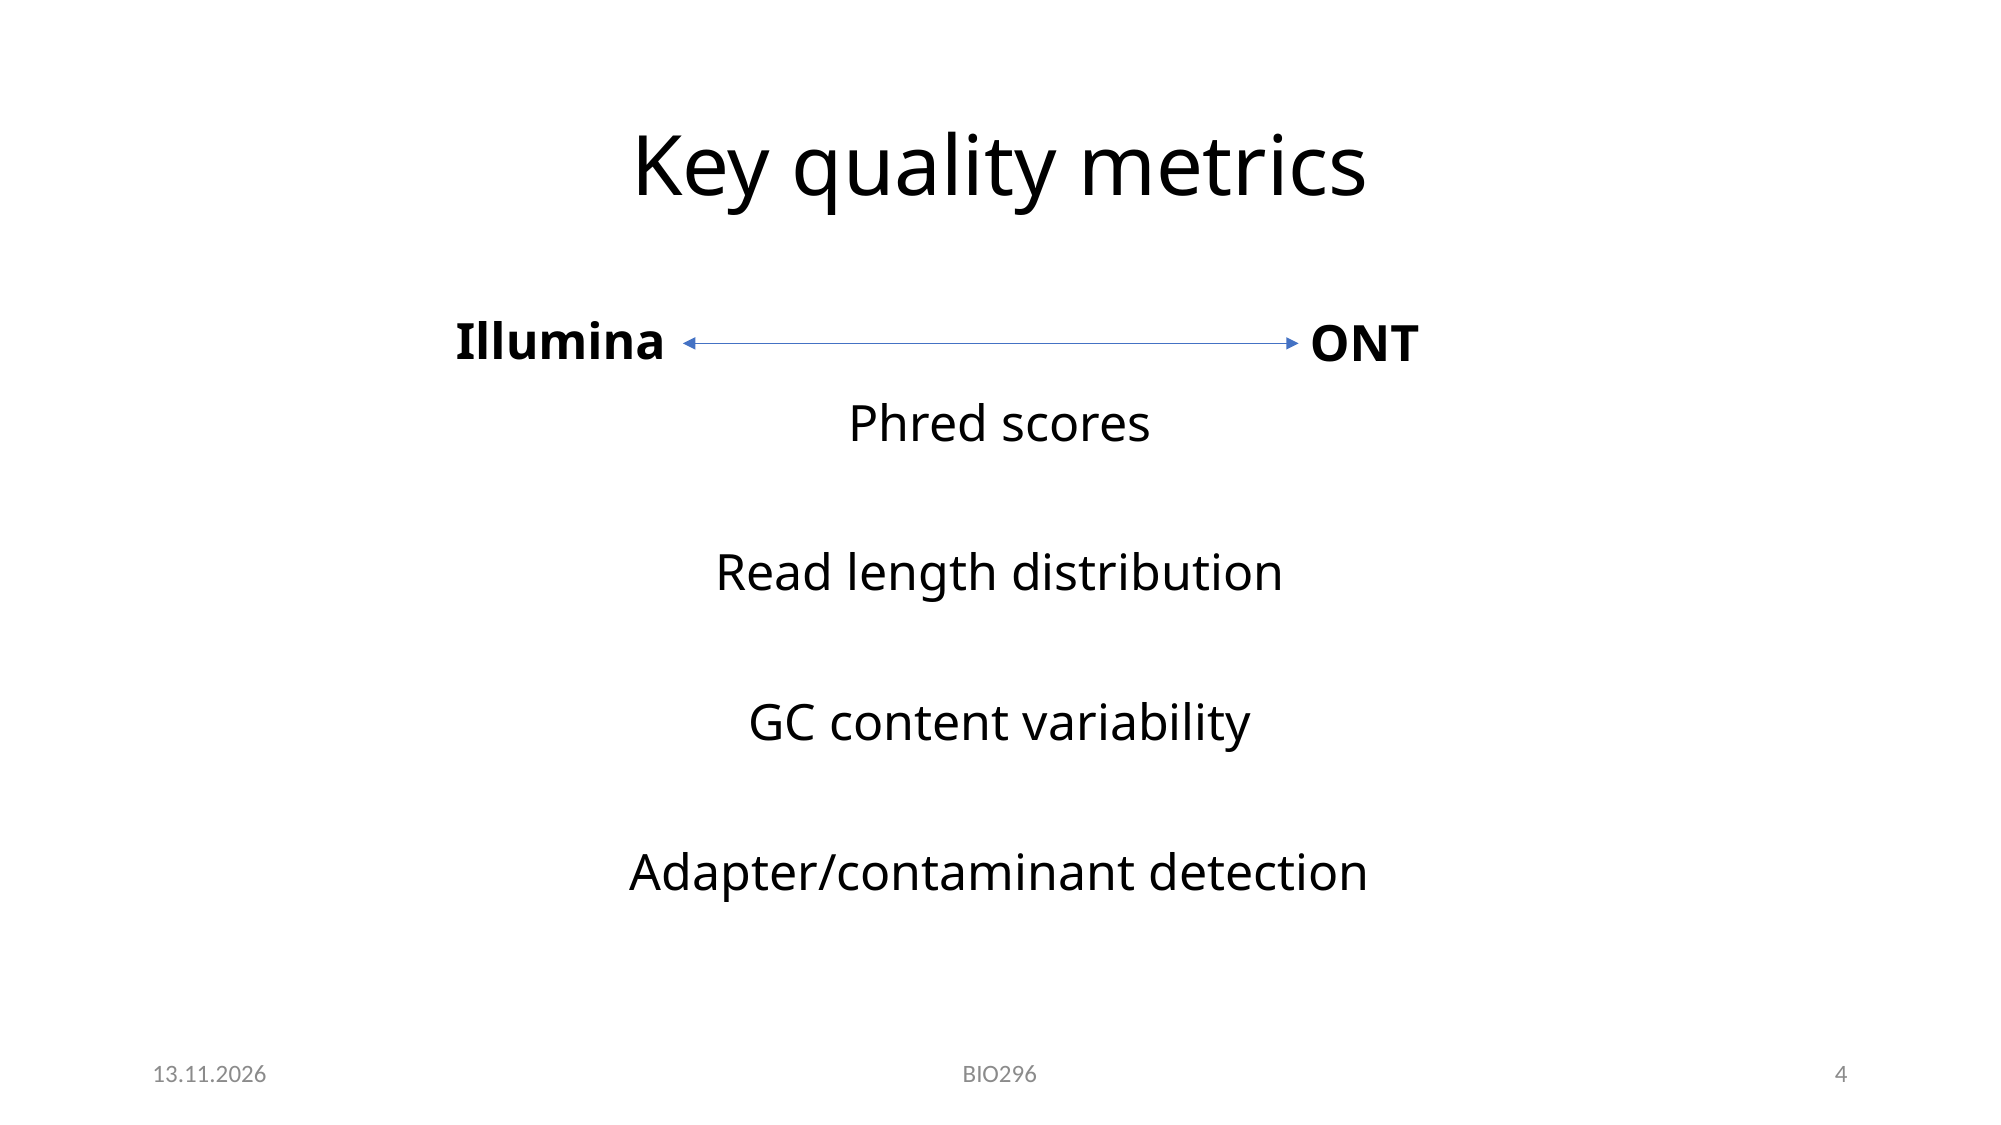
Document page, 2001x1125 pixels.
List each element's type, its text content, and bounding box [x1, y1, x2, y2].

list Illumina [137, 275, 984, 411]
list ONT [999, 277, 1729, 413]
title Key quality metrics [137, 59, 1863, 278]
footer BIO296 [662, 1042, 1338, 1103]
list Phred scores Read length distribution GC content variability Adapter/contaminant detection [187, 390, 1813, 995]
slide_number 4 [1412, 1042, 1863, 1103]
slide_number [137, 1042, 588, 1103]
